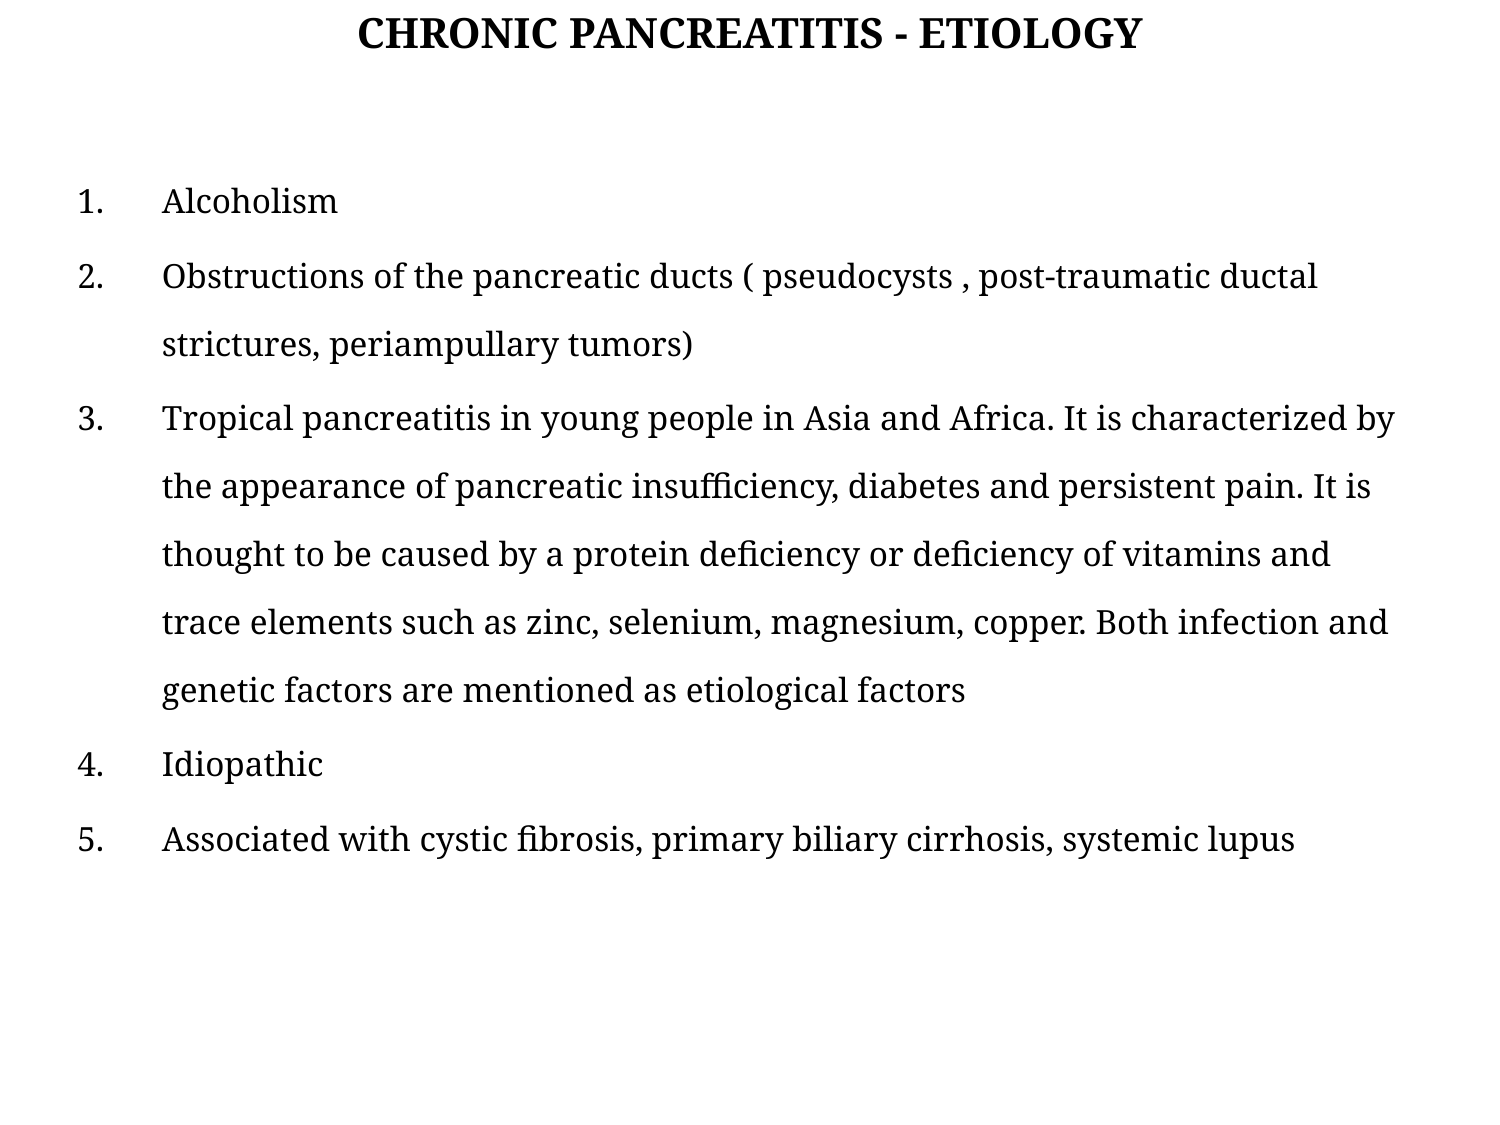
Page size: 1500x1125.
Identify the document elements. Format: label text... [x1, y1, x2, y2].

list Alcoholism Obstructions of the pancreatic ducts ( pseudocysts , post-traumatic ductal strictures, periampullary tumors) Tropical pancreatitis in young people in Asia and Africa. It is characterized by the appearance of pancreatic insufficiency, diabetes and persistent pain. It is thought to be caused by a protein deficiency or deficiency of vitamins and trace elements such as zinc, selenium, magnesium, copper. Both infection and genetic factors are mentioned as etiological factors Idiopathic Associated with cystic fibrosis, primary biliary cirrhosis, systemic lupus [62, 145, 1413, 888]
text_box CHRONIC PANCREATITIS - ETIOLOGY [0, 0, 1500, 63]
